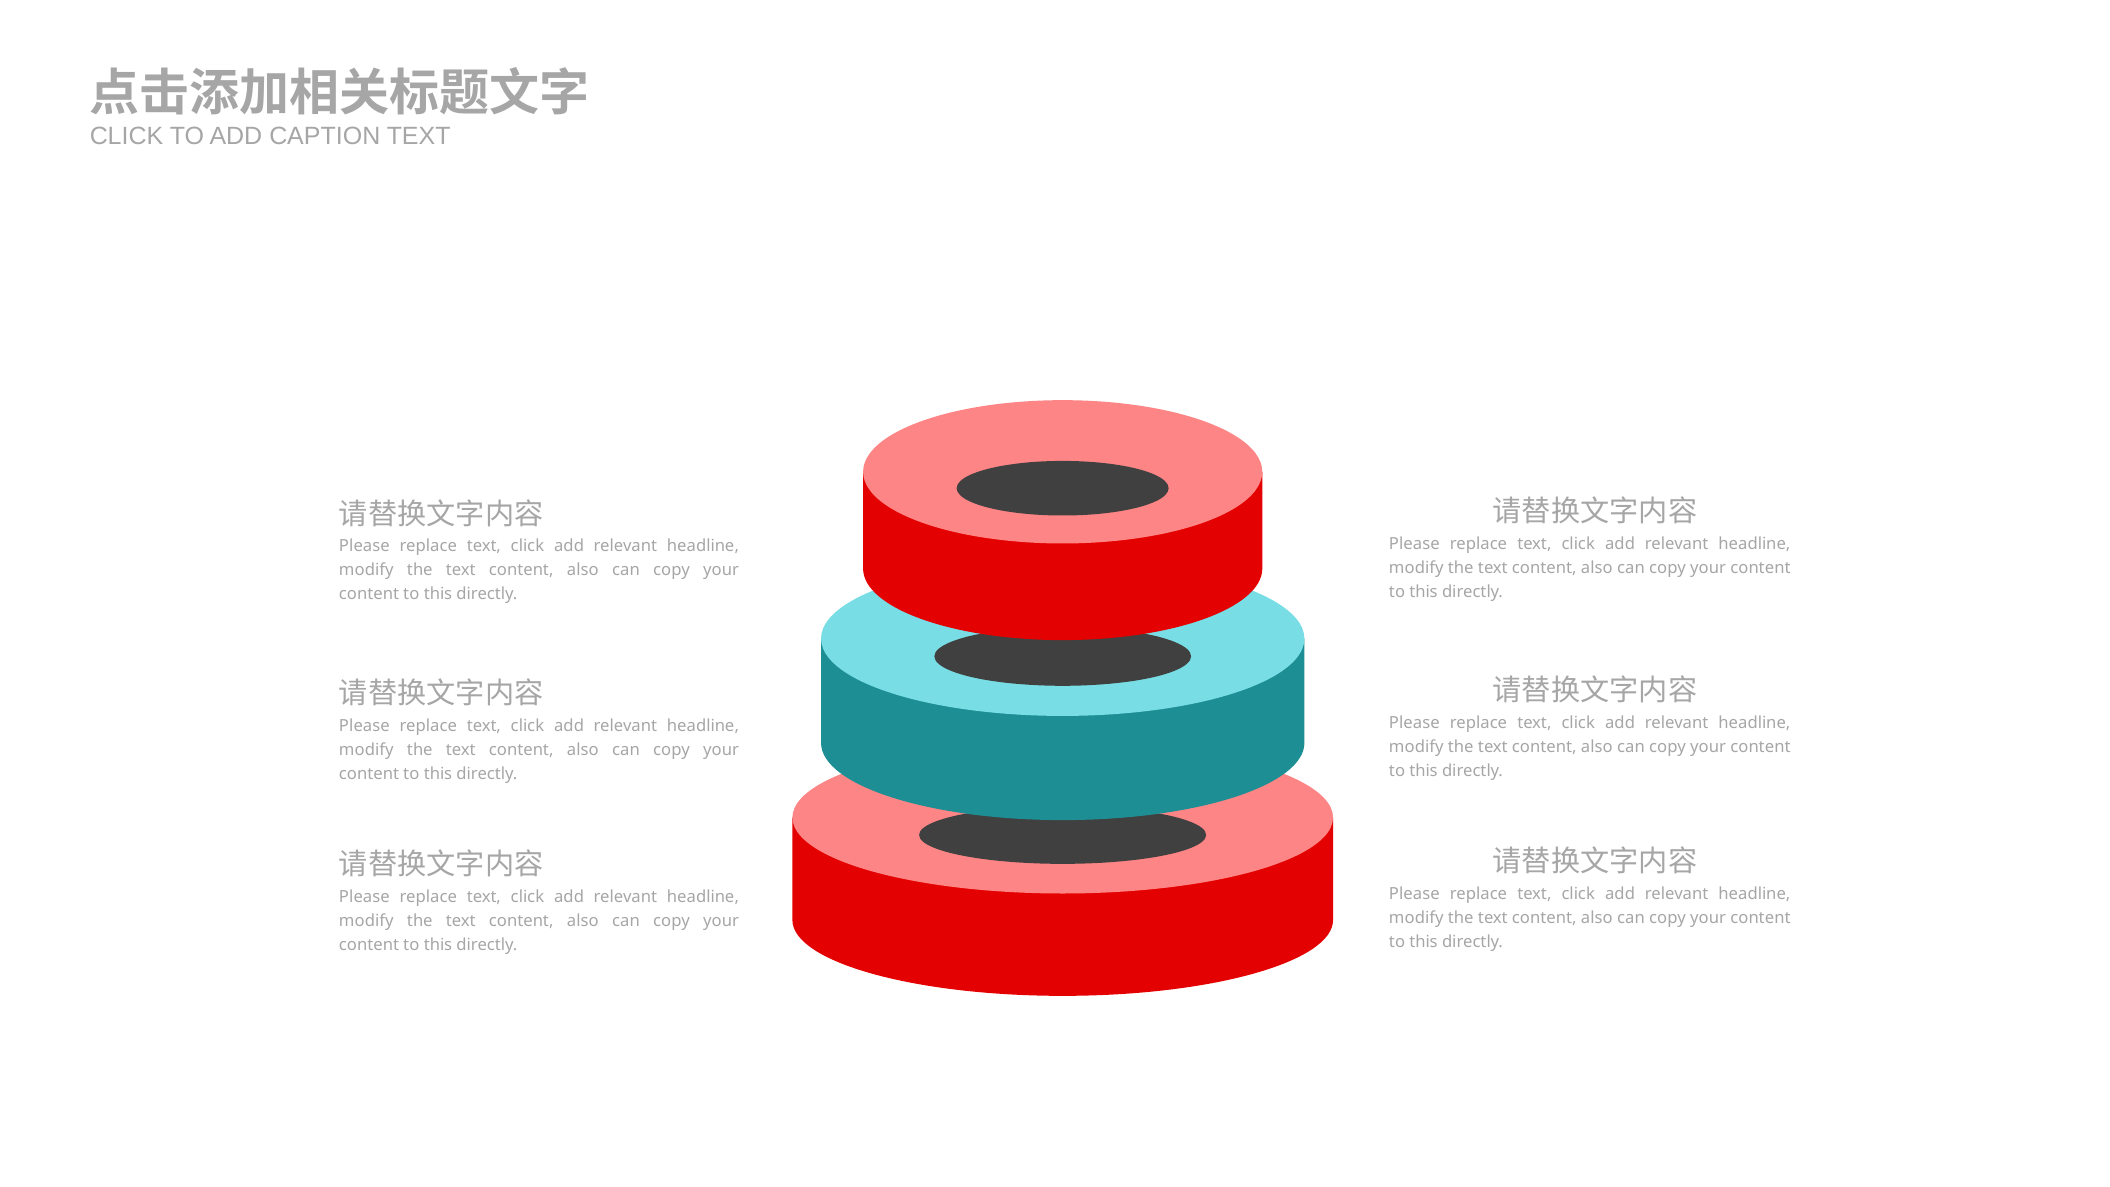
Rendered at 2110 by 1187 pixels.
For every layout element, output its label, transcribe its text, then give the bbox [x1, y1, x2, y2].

list 请替换文字内容 [1492, 485, 1792, 528]
list Please replace text, click add relevant headline, modify the text content, also can copy your content to this directly. [1389, 528, 1792, 708]
list Please replace text, click add relevant headline, modify the text content, also can copy your content to this directly. [338, 710, 740, 881]
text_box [821, 561, 1305, 821]
list 请替换文字内容 [338, 837, 637, 881]
list 请替换文字内容 [338, 667, 637, 710]
list Please replace text, click add relevant headline, modify the text content, also can copy your content to this directly. [338, 531, 740, 710]
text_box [792, 741, 1334, 996]
list 请替换文字内容 [1492, 835, 1792, 878]
list 请替换文字内容 [1492, 664, 1792, 708]
text_box 点击添加相关标题文字 [89, 60, 618, 121]
list Please replace text, click add relevant headline, modify the text content, also can copy your content to this directly. [338, 881, 740, 1187]
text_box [863, 400, 1263, 640]
list 请替换文字内容 [338, 488, 637, 531]
list Please replace text, click add relevant headline, modify the text content, also can copy your content to this directly. [1389, 878, 1792, 1187]
text_box CLICK TO ADD CAPTION TEXT [89, 119, 524, 150]
list Please replace text, click add relevant headline, modify the text content, also can copy your content to this directly. [1389, 708, 1792, 878]
